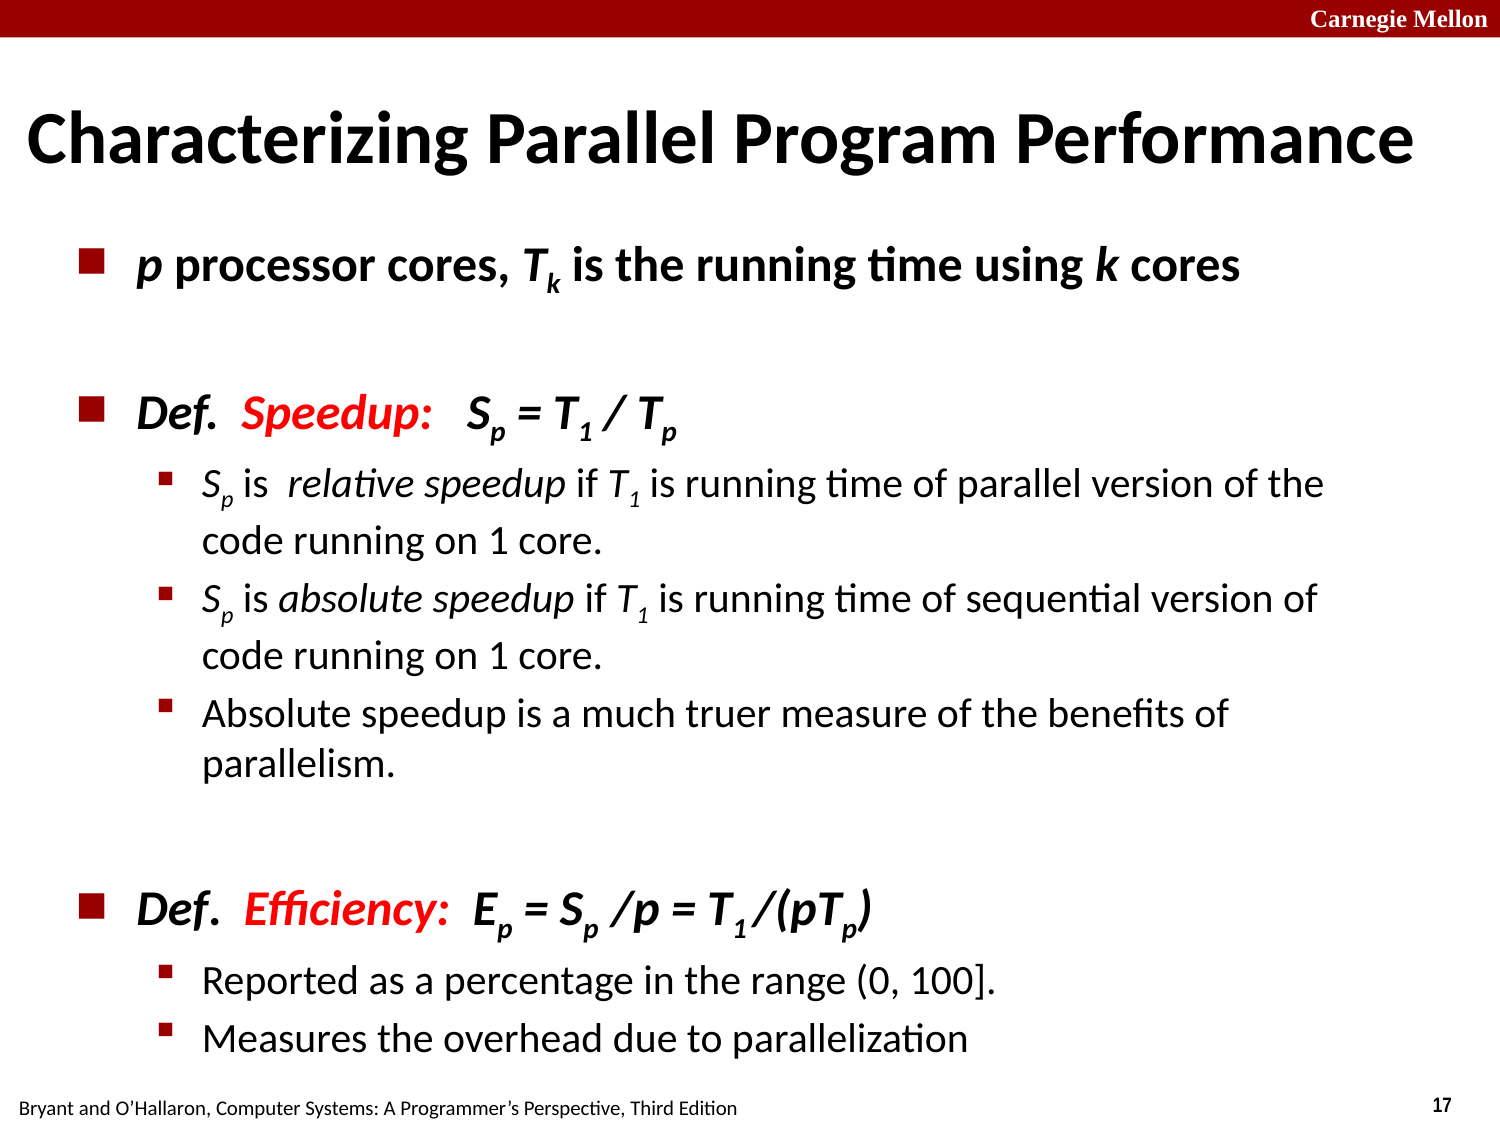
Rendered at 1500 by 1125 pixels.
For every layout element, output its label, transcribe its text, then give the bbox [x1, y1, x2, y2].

list p processor cores, Tk is the running time using k cores Def. Speedup: Sp = T1 / Tp Sp is relative speedup if T1 is running time of parallel version of the code running on 1 core. Sp is absolute speedup if T1 is running time of sequential version of code running on 1 core. Absolute speedup is a much truer measure of the benefits of parallelism. Def. Efficiency: Ep = Sp /p = T1 /(pTp) Reported as a percentage in the range (0, 100]. Measures the overhead due to parallelization [64, 223, 1361, 1040]
title Characterizing Parallel Program Performance [12, 71, 1463, 197]
